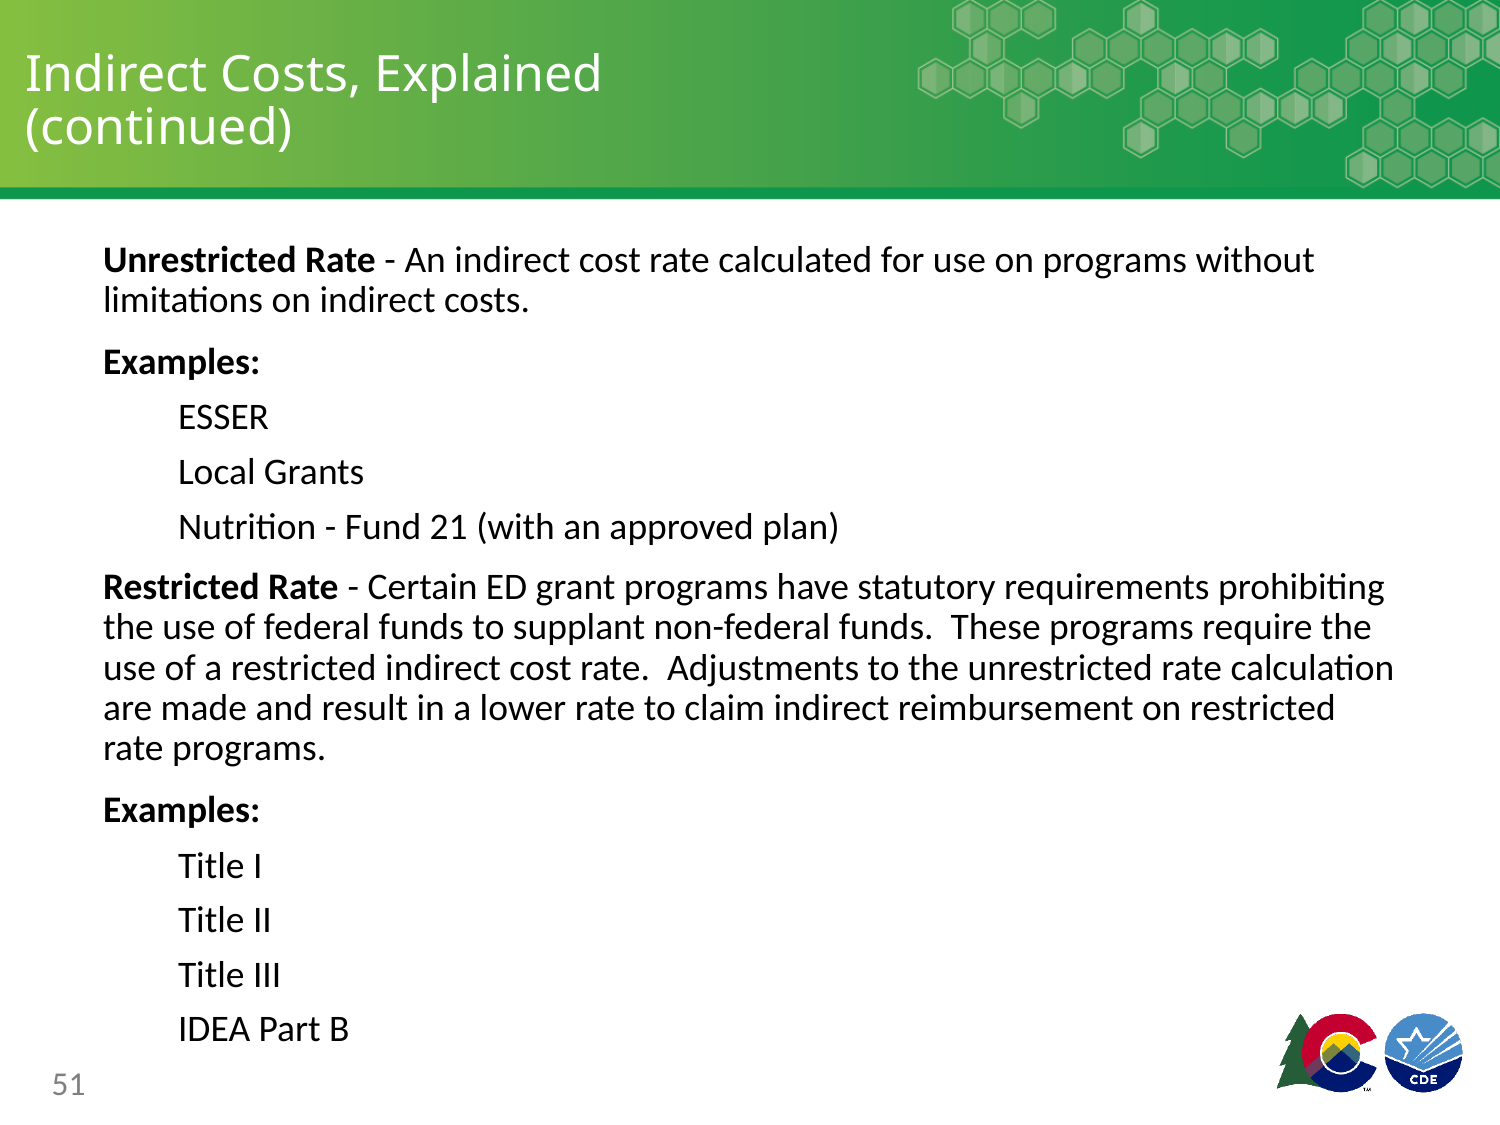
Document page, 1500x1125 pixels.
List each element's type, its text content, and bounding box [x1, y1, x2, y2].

list Unrestricted Rate - An indirect cost rate calculated for use on programs without limitations on indirect costs. Examples: ESSER Local Grants Nutrition - Fund 21 (with an approved plan) Restricted Rate - Certain ED grant programs have statutory requirements prohibiting the use of federal funds to supplant non-federal funds. These programs require the use of a restricted indirect cost rate. Adjustments to the unrestricted rate calculation are made and result in a lower rate to claim indirect reimbursement on restricted rate programs. Examples: Title I Title II Title III IDEA Part B [103, 239, 1397, 1045]
slide_number 51 [36, 1054, 375, 1115]
picture [0, 0, 1500, 200]
picture [1275, 1012, 1463, 1093]
title Indirect Costs, Explained (continued) [25, 47, 1128, 172]
